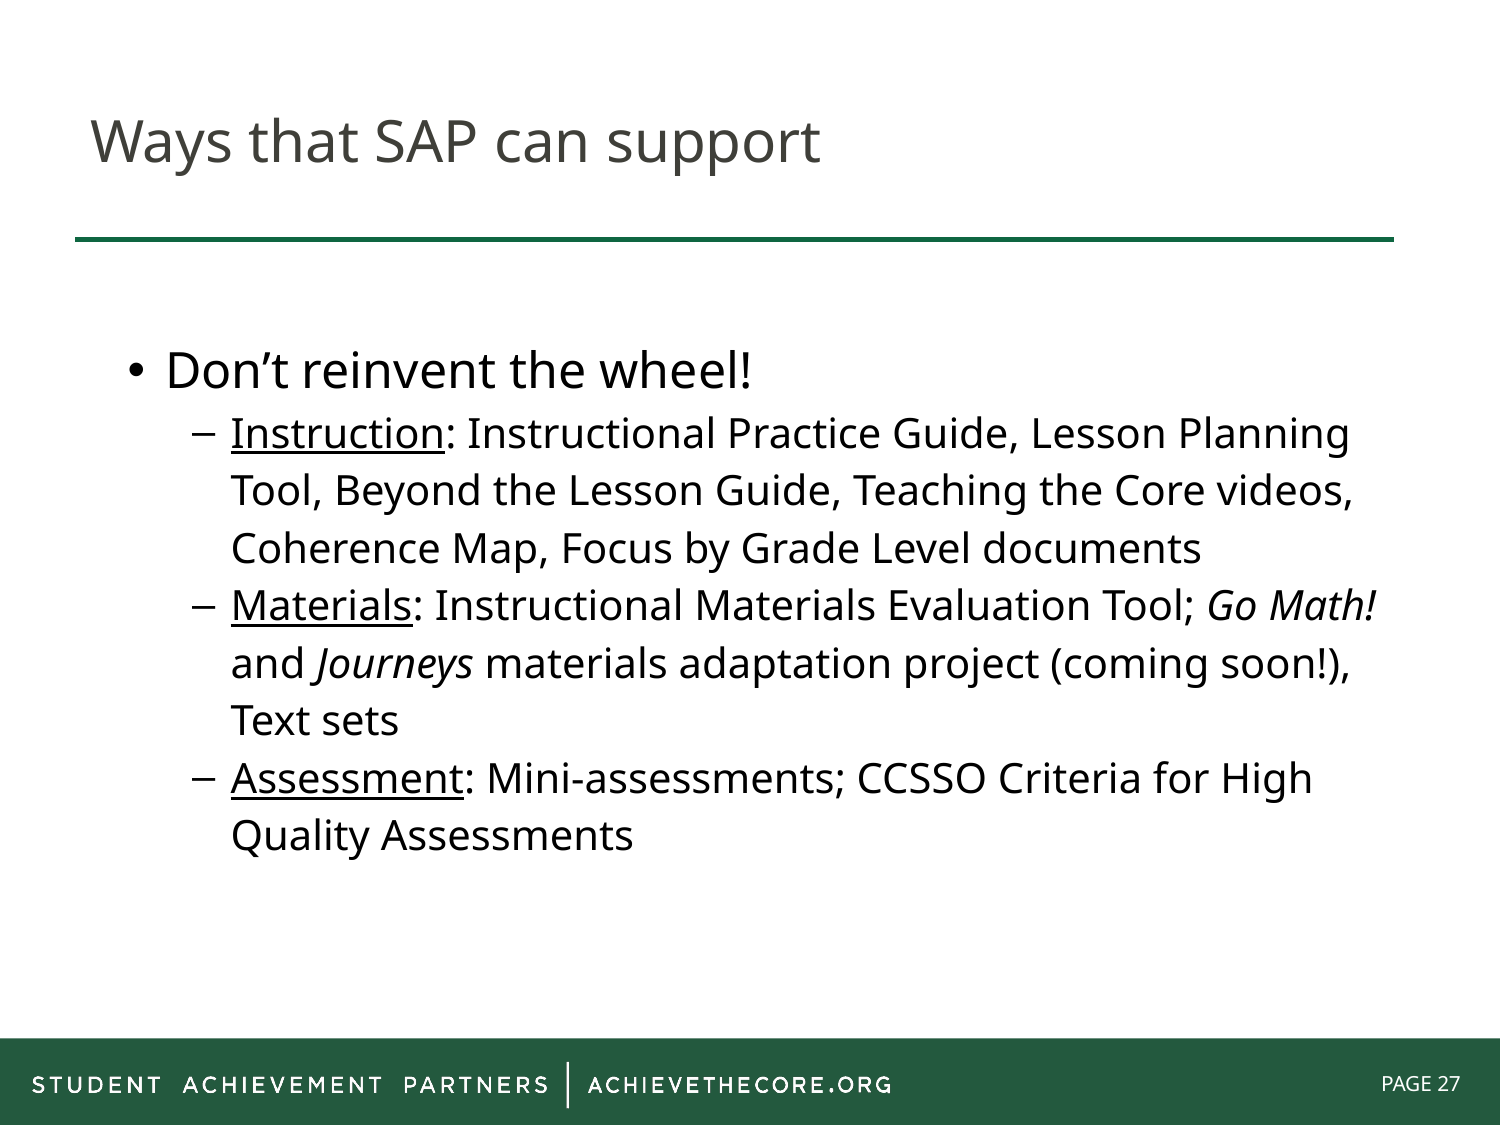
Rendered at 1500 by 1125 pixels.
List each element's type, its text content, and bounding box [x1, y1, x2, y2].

picture [12, 1055, 911, 1112]
title Ways that SAP can support [75, 45, 1425, 233]
list Don’t reinvent the wheel! Instruction: Instructional Practice Guide, Lesson Planning Tool, Beyond the Lesson Guide, Teaching the Core videos, Coherence Map, Focus by Grade Level documents Materials: Instructional Materials Evaluation Tool; Go Math! and Journeys materials adaptation project (coming soon!), Text sets Assessment: Mini-assessments; CCSSO Criteria for High Quality Assessments [75, 262, 1425, 1005]
